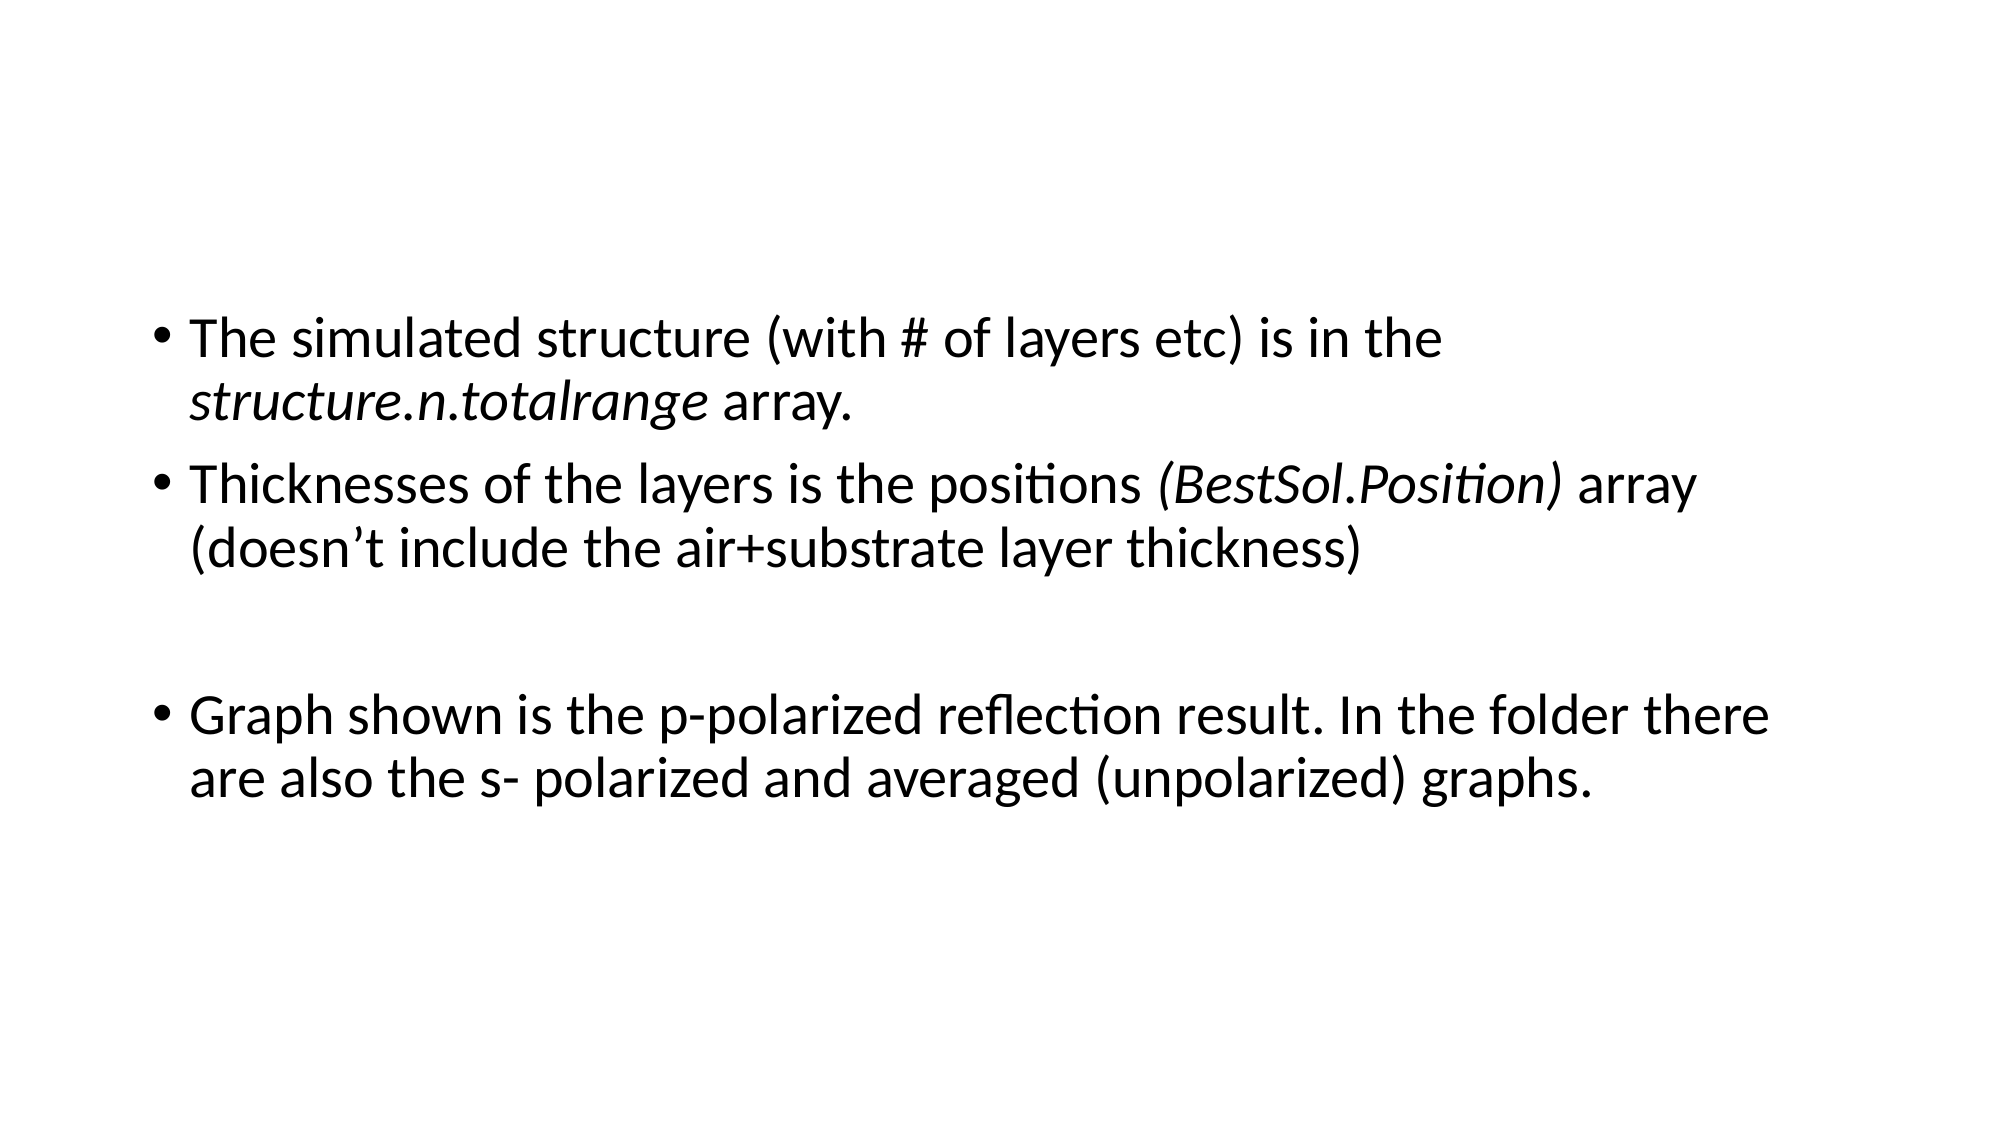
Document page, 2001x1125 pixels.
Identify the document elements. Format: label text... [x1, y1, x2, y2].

list The simulated structure (with # of layers etc) is in the structure.n.totalrange array. Thicknesses of the layers is the positions (BestSol.Position) array (doesn’t include the air+substrate layer thickness) Graph shown is the p-polarized reflection result. In the folder there are also the s- polarized and averaged (unpolarized) graphs. [137, 299, 1863, 1014]
